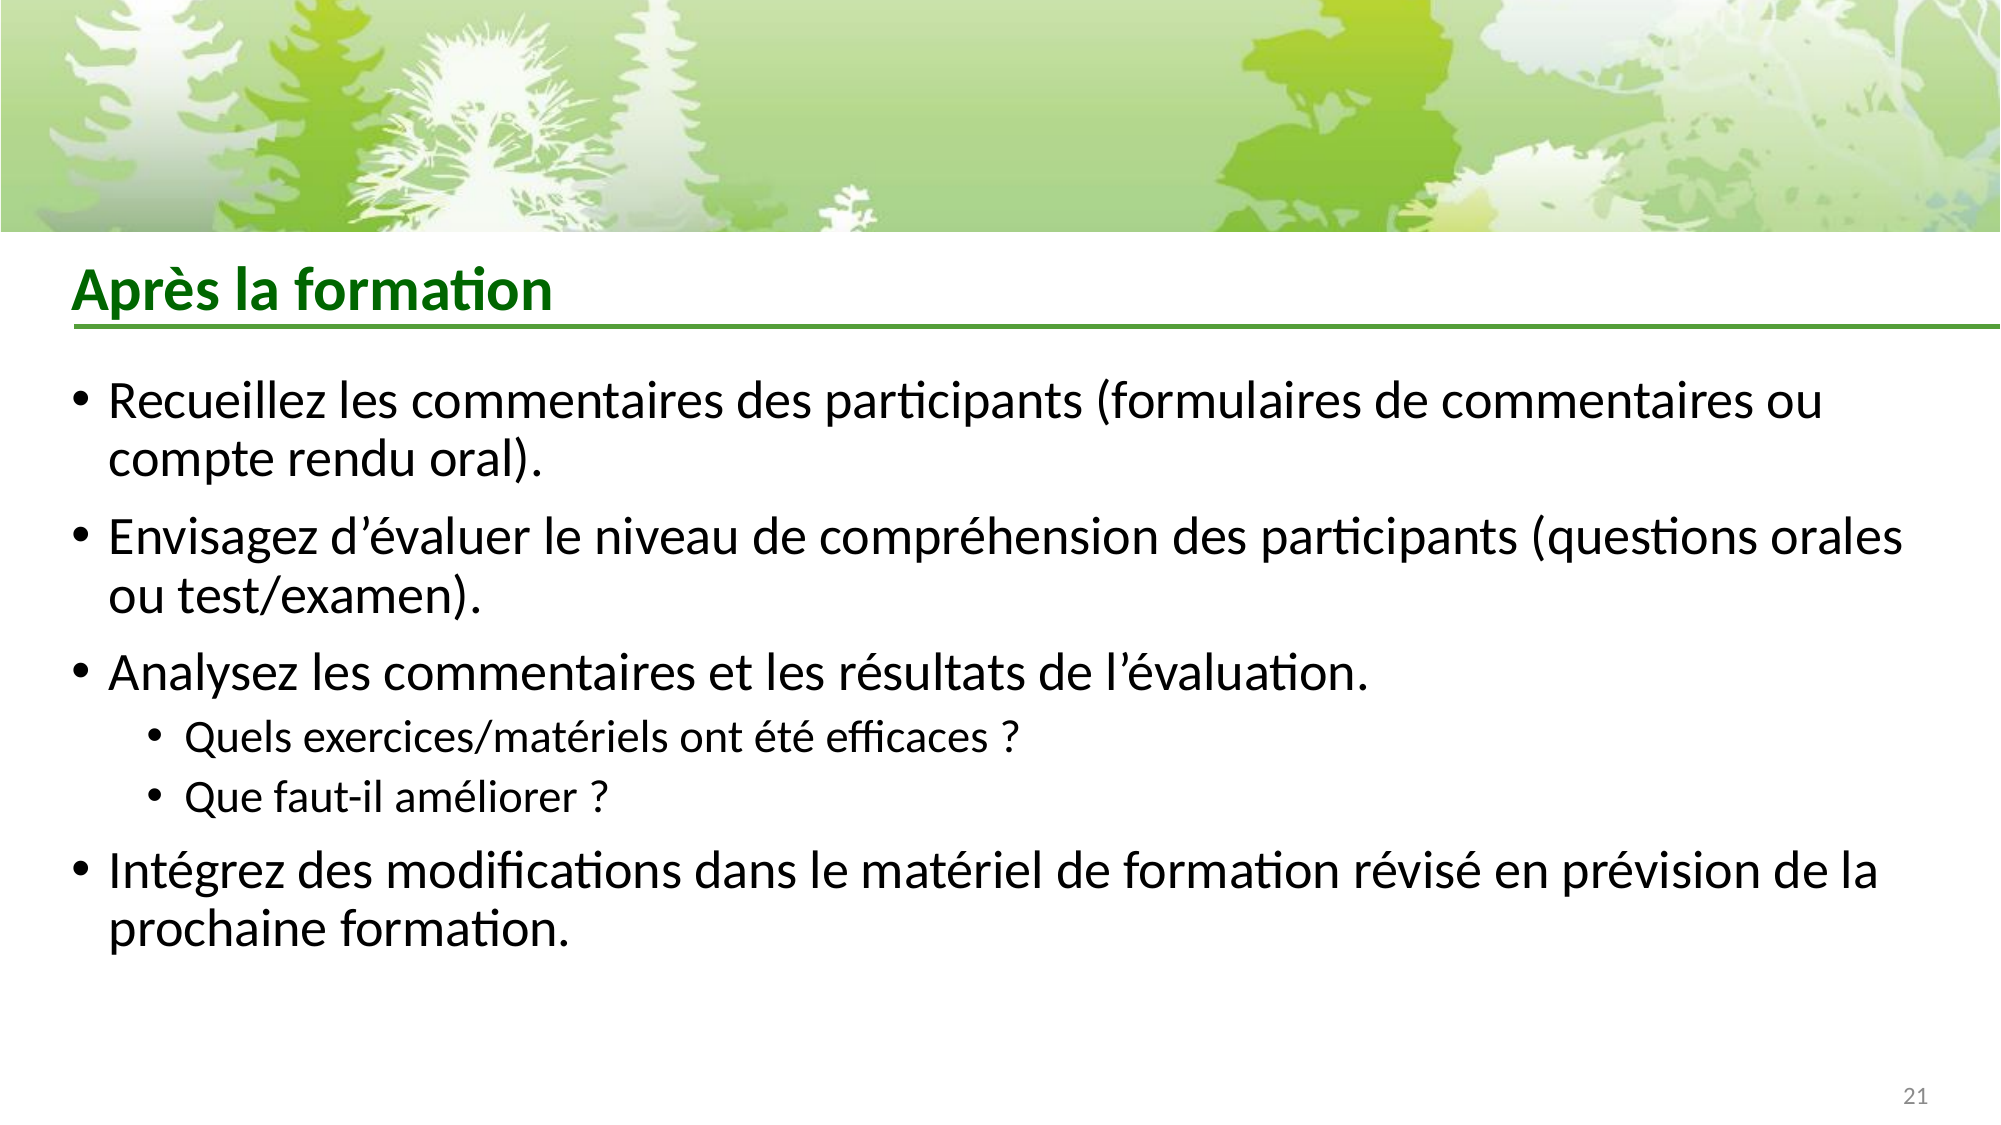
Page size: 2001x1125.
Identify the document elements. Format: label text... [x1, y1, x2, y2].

picture [0, 0, 2000, 232]
title Après la formation [56, 181, 1782, 364]
list Recueillez les commentaires des participants (formulaires de commentaires ou compte rendu oral). Envisagez d’évaluer le niveau de compréhension des participants (questions orales ou test/examen). Analysez les commentaires et les résultats de l’évaluation. Quels exercices/matériels ont été efficaces ? Que faut-il améliorer ? Intégrez des modifications dans le matériel de formation révisé en prévision de la prochaine formation. [56, 364, 1944, 970]
slide_number 21 [1493, 1065, 1944, 1125]
